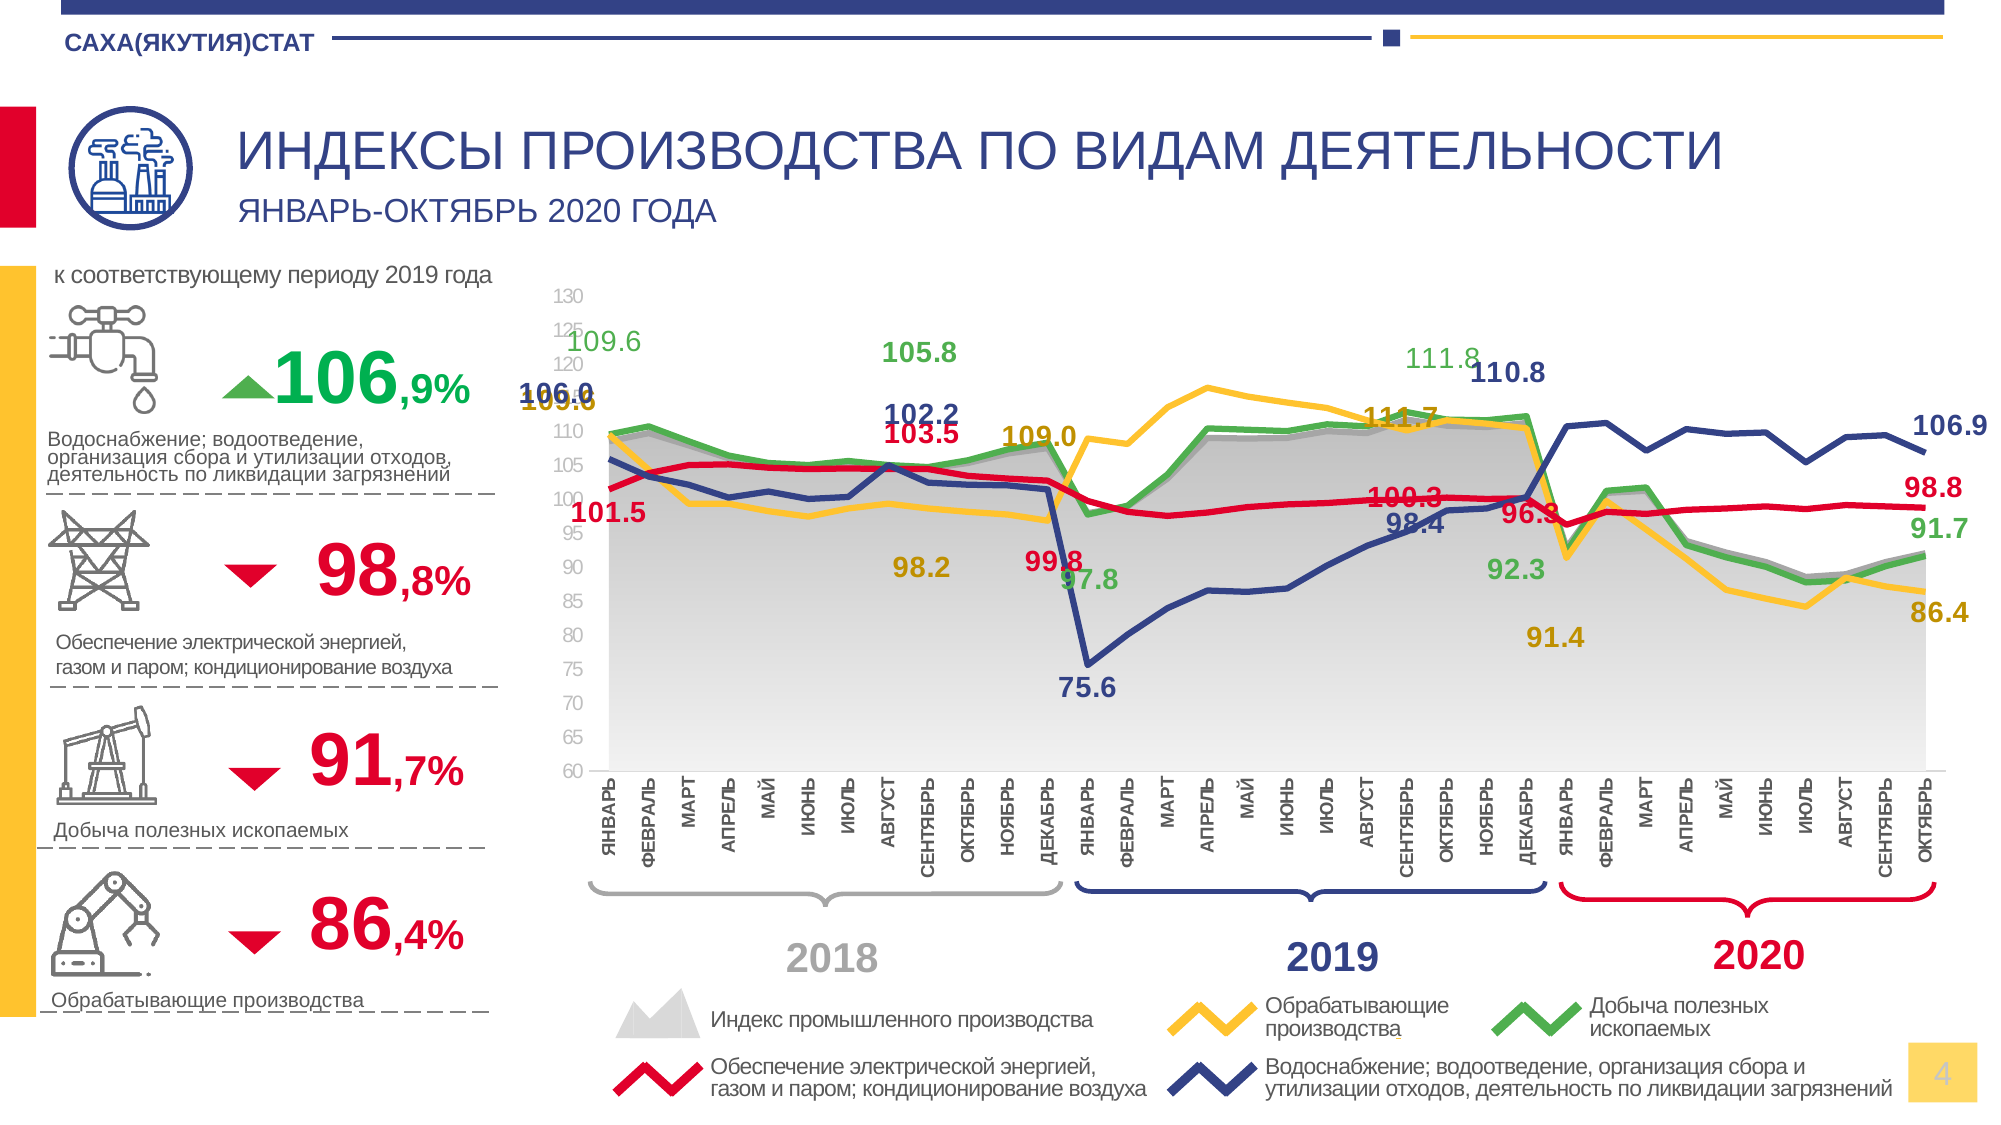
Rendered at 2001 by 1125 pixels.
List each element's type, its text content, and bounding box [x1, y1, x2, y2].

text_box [71, 109, 190, 228]
text_box 2020 [1680, 920, 1839, 985]
text_box [225, 766, 284, 793]
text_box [236, 29, 1943, 116]
text_box [221, 563, 280, 590]
text_box Водоснабжение; водоотведение, организация сбора и утилизации отходов, деятельность по ликвидации загрязнений [32, 425, 498, 493]
text_box 86,4% [294, 867, 480, 972]
picture [44, 506, 153, 614]
picture [52, 701, 161, 809]
list ИНДЕКСЫ ПРОИЗВОДСТВА ПО ВИДАМ ДЕЯТЕЛЬНОСТИ [221, 107, 1939, 190]
text_box 2018 [753, 923, 911, 988]
picture [51, 869, 160, 978]
chart [518, 264, 2000, 911]
text_box САХА(ЯКУТИЯ)СТАТ [47, 17, 332, 65]
text_box [225, 930, 284, 956]
text_box к соответствующему периоду 2019 года [39, 251, 509, 297]
picture [49, 305, 158, 414]
text_box [1745, 911, 1751, 918]
text_box 106,9% [258, 320, 486, 426]
slide_number 4 [1939, 1042, 1978, 1103]
text_box Добыча полезных ископаемых [38, 809, 364, 847]
text_box ЯНВАРЬ-ОКТЯБРЬ 2020 ГОДА [222, 181, 1327, 228]
text_box [218, 373, 258, 400]
text_box 91,7% [294, 703, 480, 808]
text_box Обрабатывающие производства [36, 979, 380, 1020]
text_box 98,8% [301, 513, 487, 619]
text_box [615, 988, 1939, 1110]
text_box 2019 [1253, 922, 1412, 987]
text_box Обеспечение электрической энергией, газом и паром; кондиционирование воздуха [40, 620, 468, 686]
